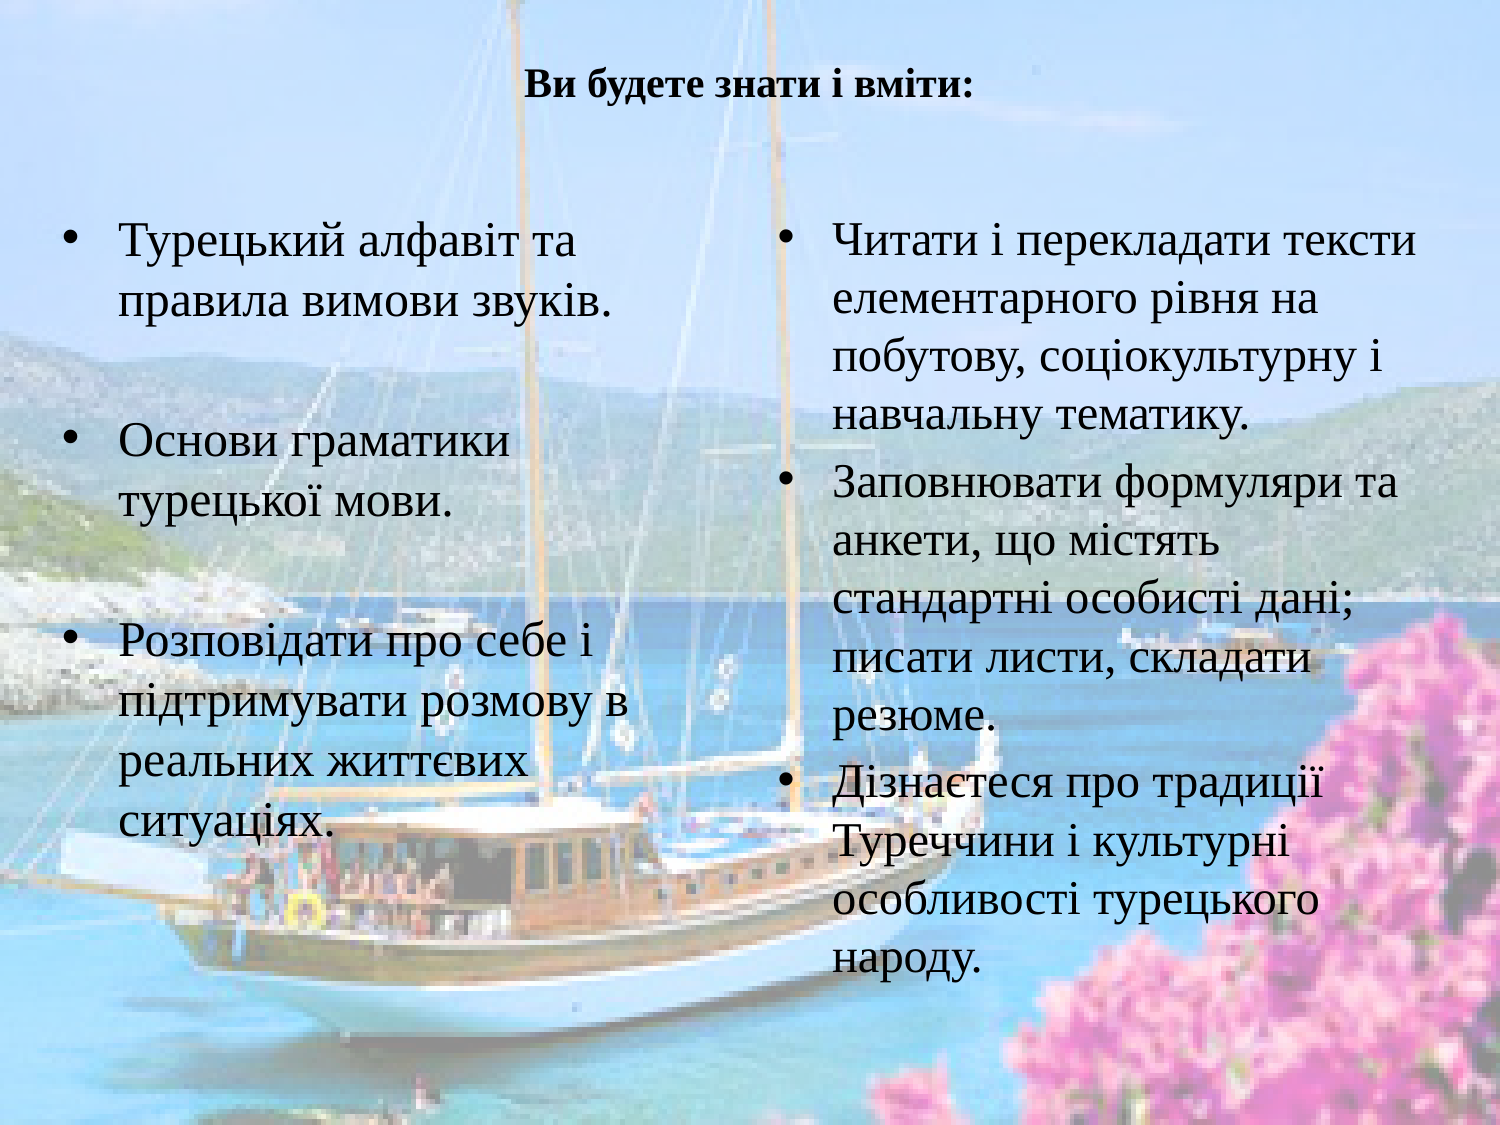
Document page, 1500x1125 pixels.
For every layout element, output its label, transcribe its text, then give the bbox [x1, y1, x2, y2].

title Ви будете знати і вміти: [75, 46, 1425, 164]
list Турецький алфавіт та правила вимови звуків. Основи граматики турецької мови. Розповідати про себе і підтримувати розмову в реальних життєвих ситуаціях. [46, 199, 738, 1005]
list Читати і перекладати тексти елементарного рівня на побутову, соціокультурну і навчальну тематику. Заповнювати формуляри та анкети, що містять стандартні особисті дані; писати листи, складати резюме. Дізнаєтеся про традиції Туреччини і культурні особливості турецького народу. [762, 199, 1442, 1005]
